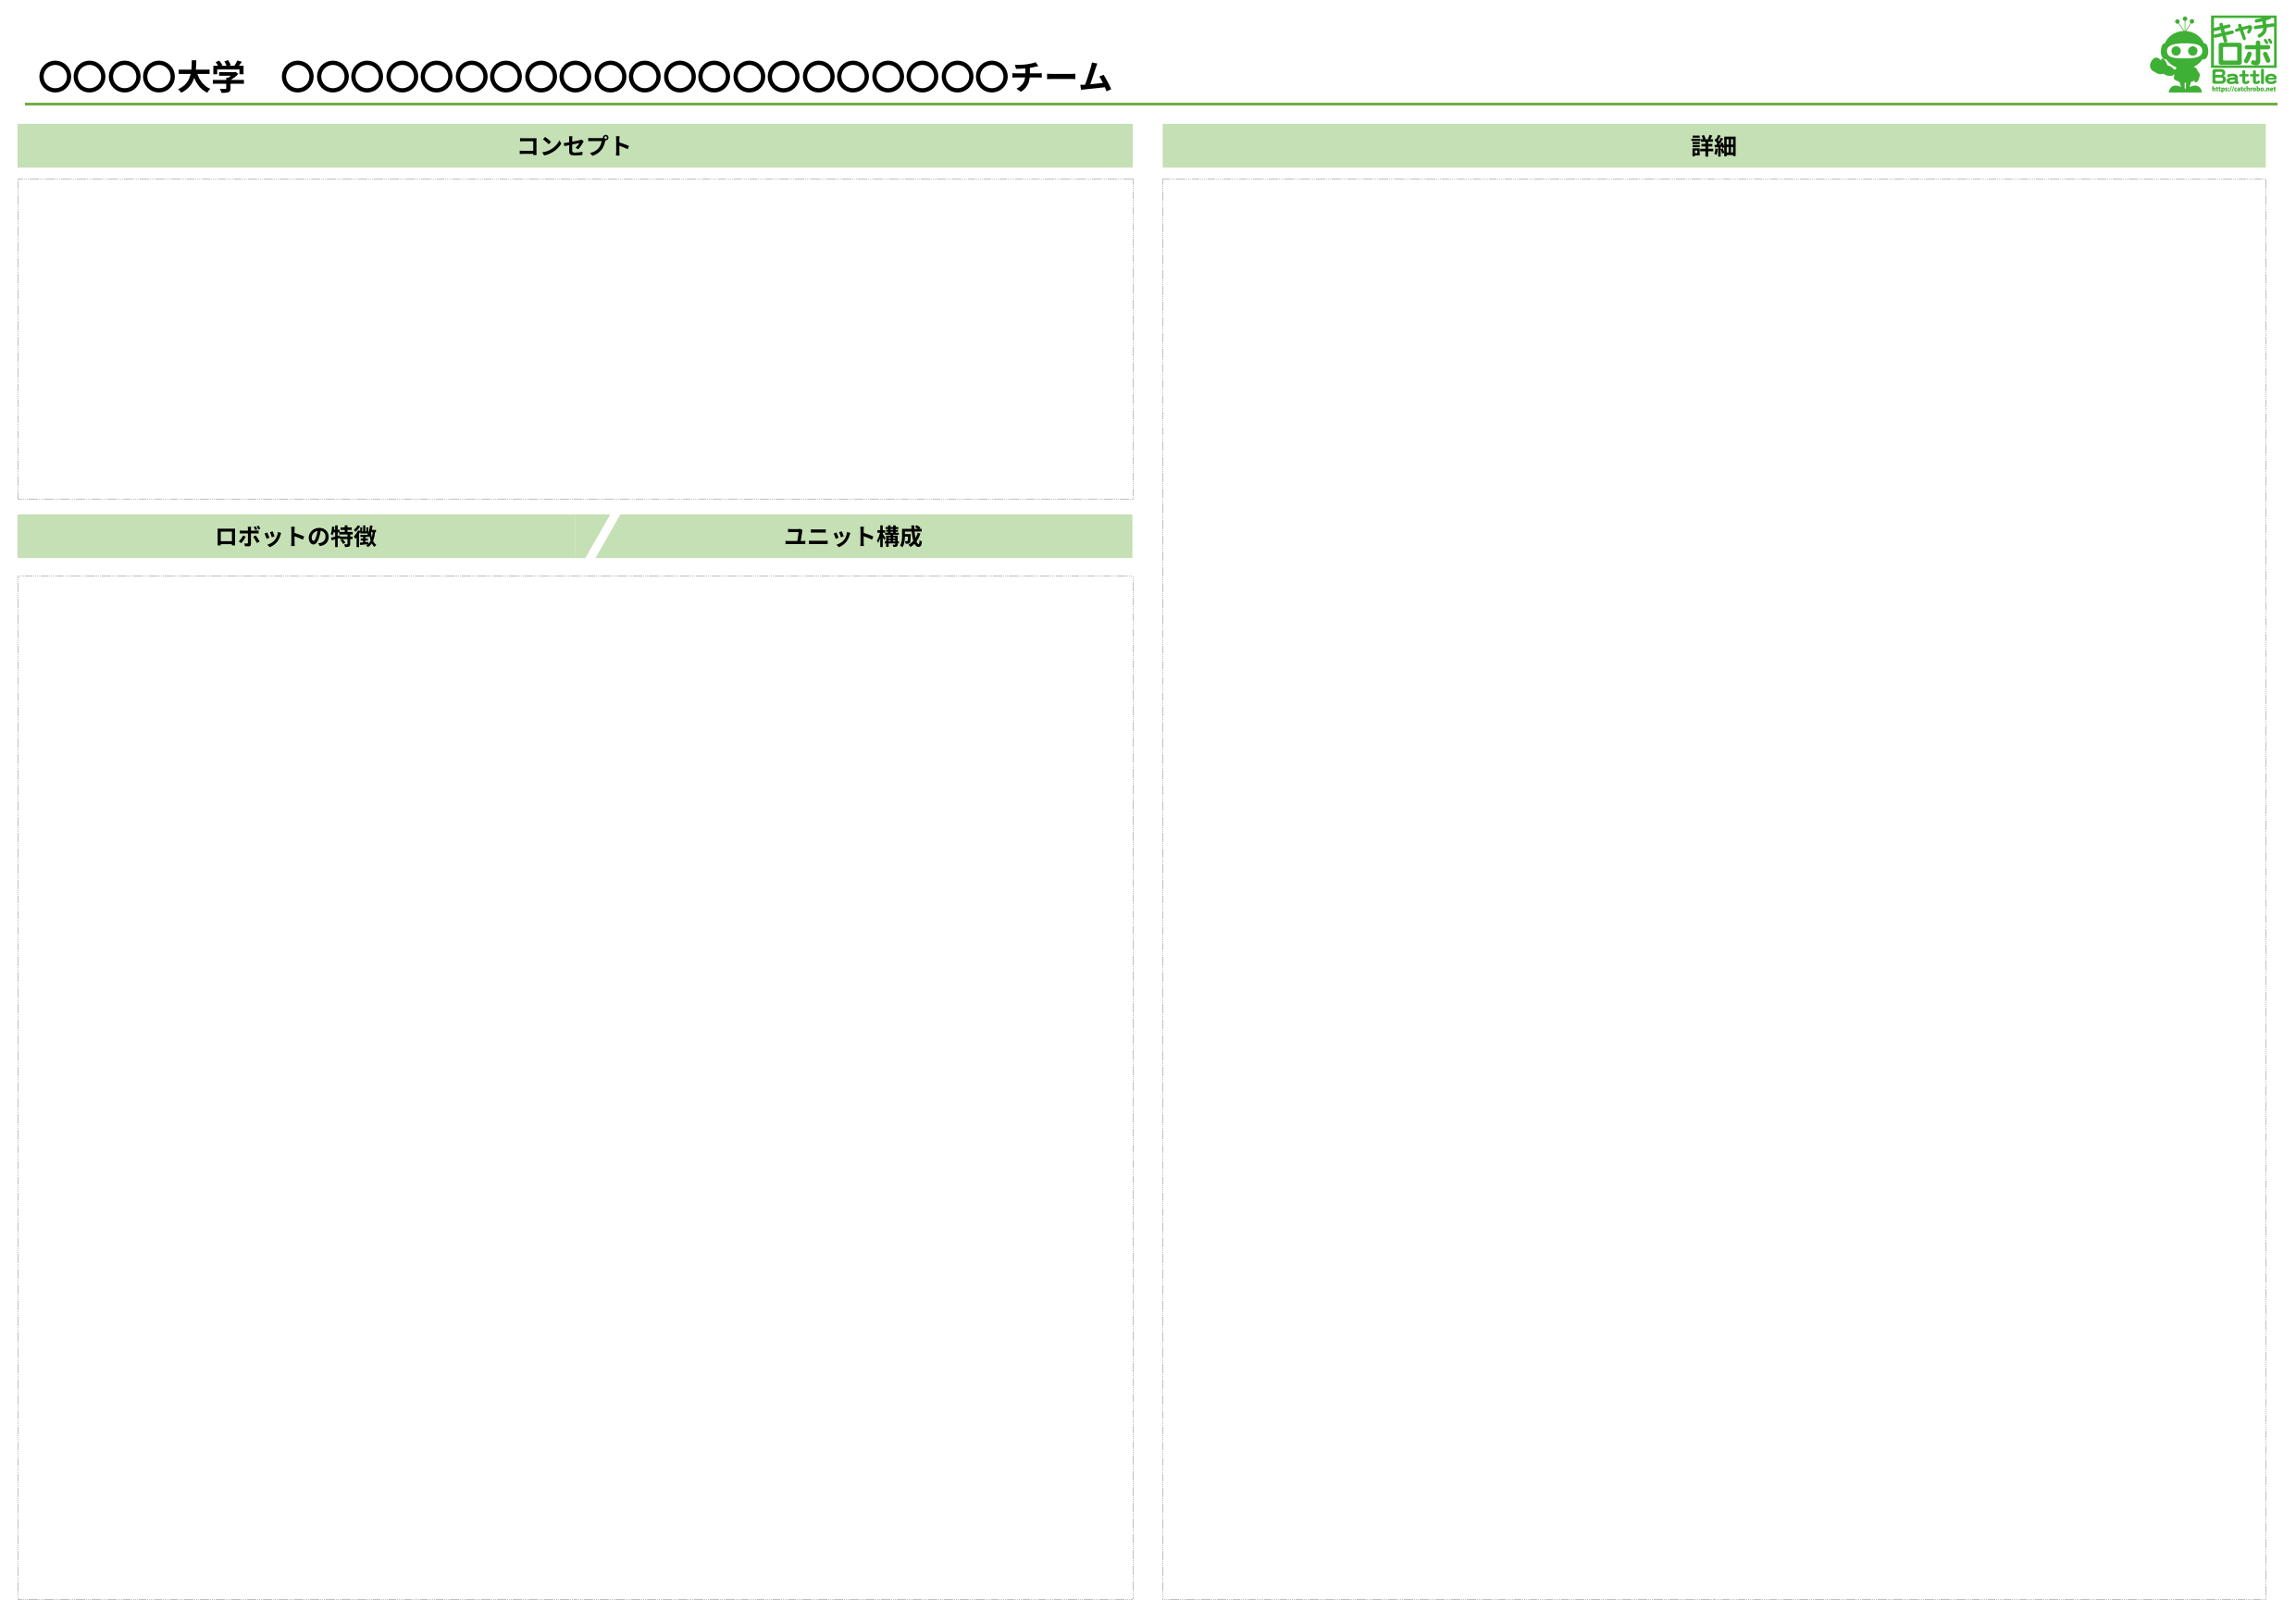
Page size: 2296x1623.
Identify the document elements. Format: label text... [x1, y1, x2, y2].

picture [2148, 14, 2278, 93]
text_box 〇〇〇〇大学 〇〇〇〇〇〇〇〇〇〇〇〇〇〇〇〇〇〇〇〇〇チーム [24, 49, 1148, 105]
